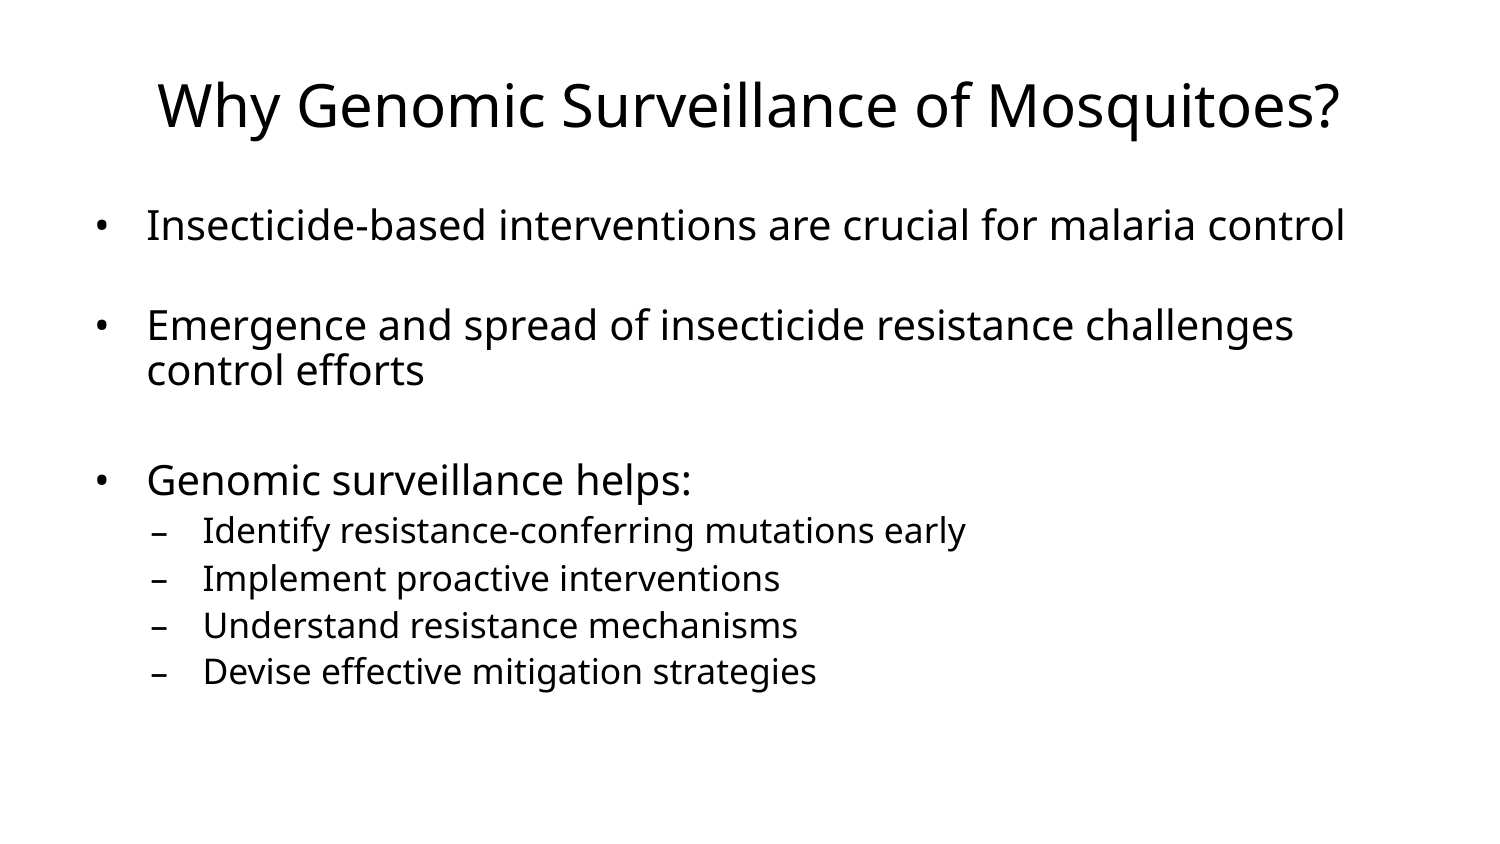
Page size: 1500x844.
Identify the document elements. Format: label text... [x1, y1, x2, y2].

title Why Genomic Surveillance of Mosquitoes? [75, 33, 1425, 175]
list Insecticide-based interventions are crucial for malaria control Emergence and spread of insecticide resistance challenges control efforts Genomic surveillance helps: Identify resistance-conferring mutations early Implement proactive interventions Understand resistance mechanisms Devise effective mitigation strategies [75, 196, 1425, 754]
